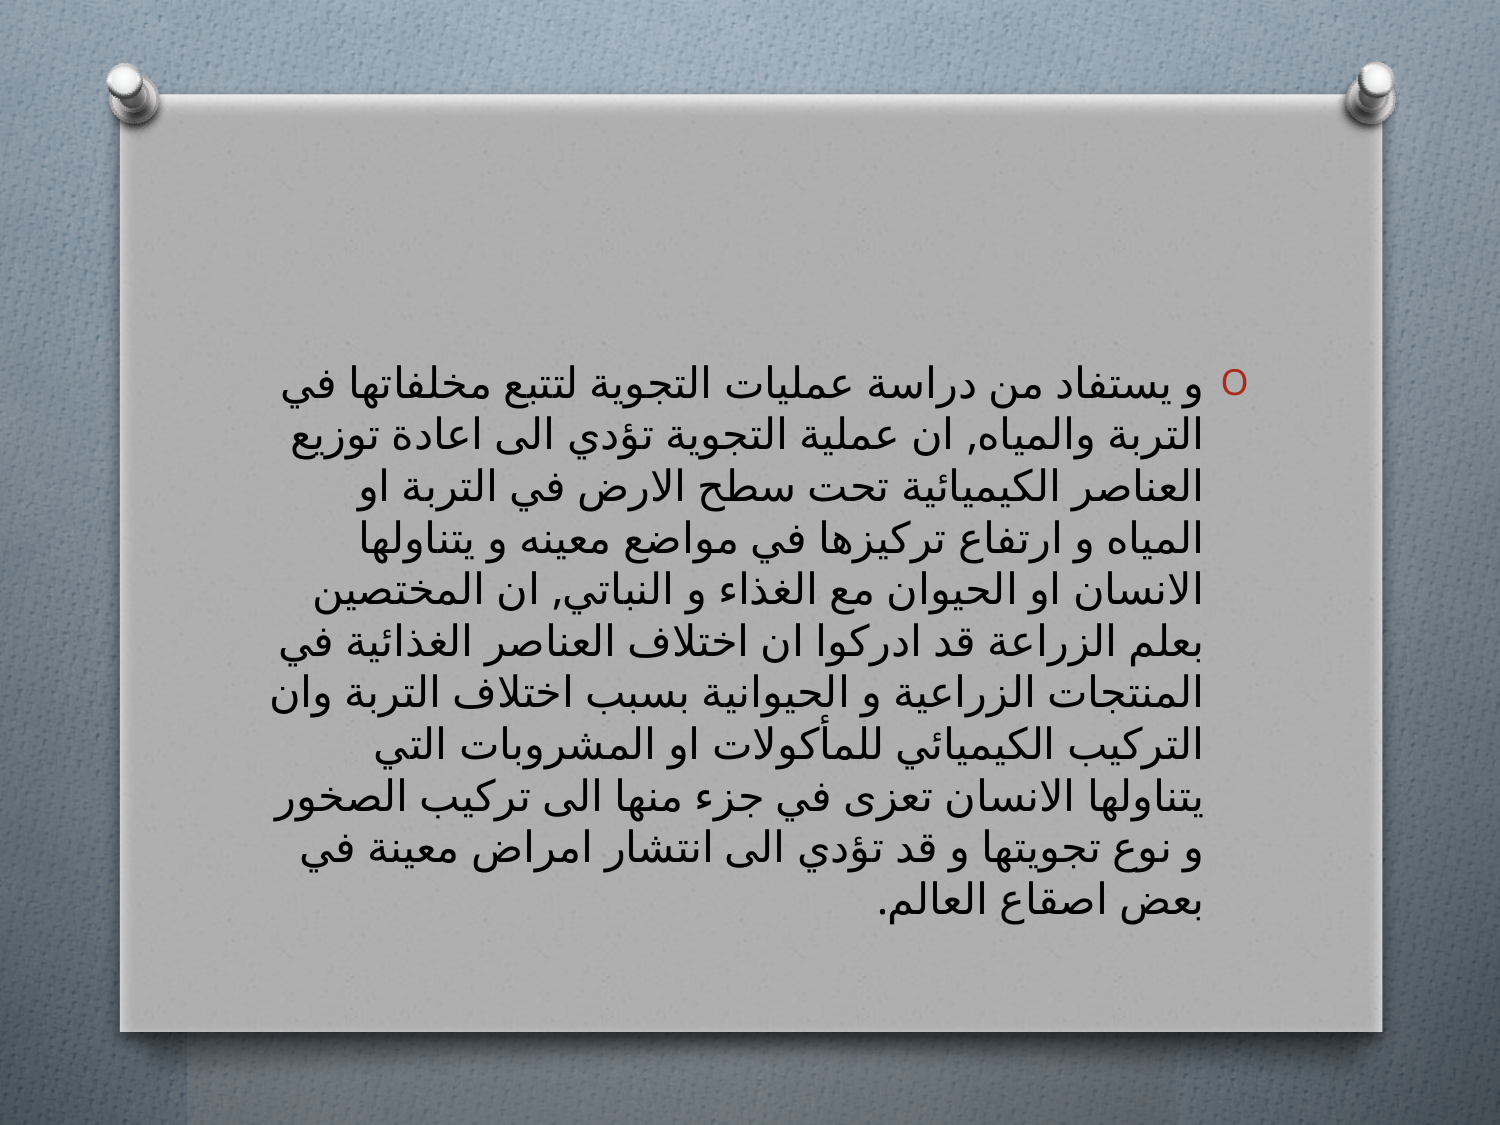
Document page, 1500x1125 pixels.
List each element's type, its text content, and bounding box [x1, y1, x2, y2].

picture [1317, 35, 1439, 156]
list و يستفاد من دراسة عمليات التجوية لتتبع مخلفاتها في التربة والمياه, ان عملية التجوية تؤدي الى اعادة توزيع العناصر الكيميائية تحت سطح الارض في التربة او المياه و ارتفاع تركيزها في مواضع معينه و يتناولها الانسان او الحيوان مع الغذاء و النباتي, ان المختصين بعلم الزراعة قد ادركوا ان اختلاف العناصر الغذائية في المنتجات الزراعية و الحيوانية بسبب اختلاف التربة وان التركيب الكيميائي للمأكولات او المشروبات التي يتناولها الانسان تعزى في جزء منها الى تركيب الصخور و نوع تجويتها و قد تؤدي الى انتشار امراض معينة في بعض اصقاع العالم. [240, 347, 1257, 939]
picture [75, 29, 198, 153]
